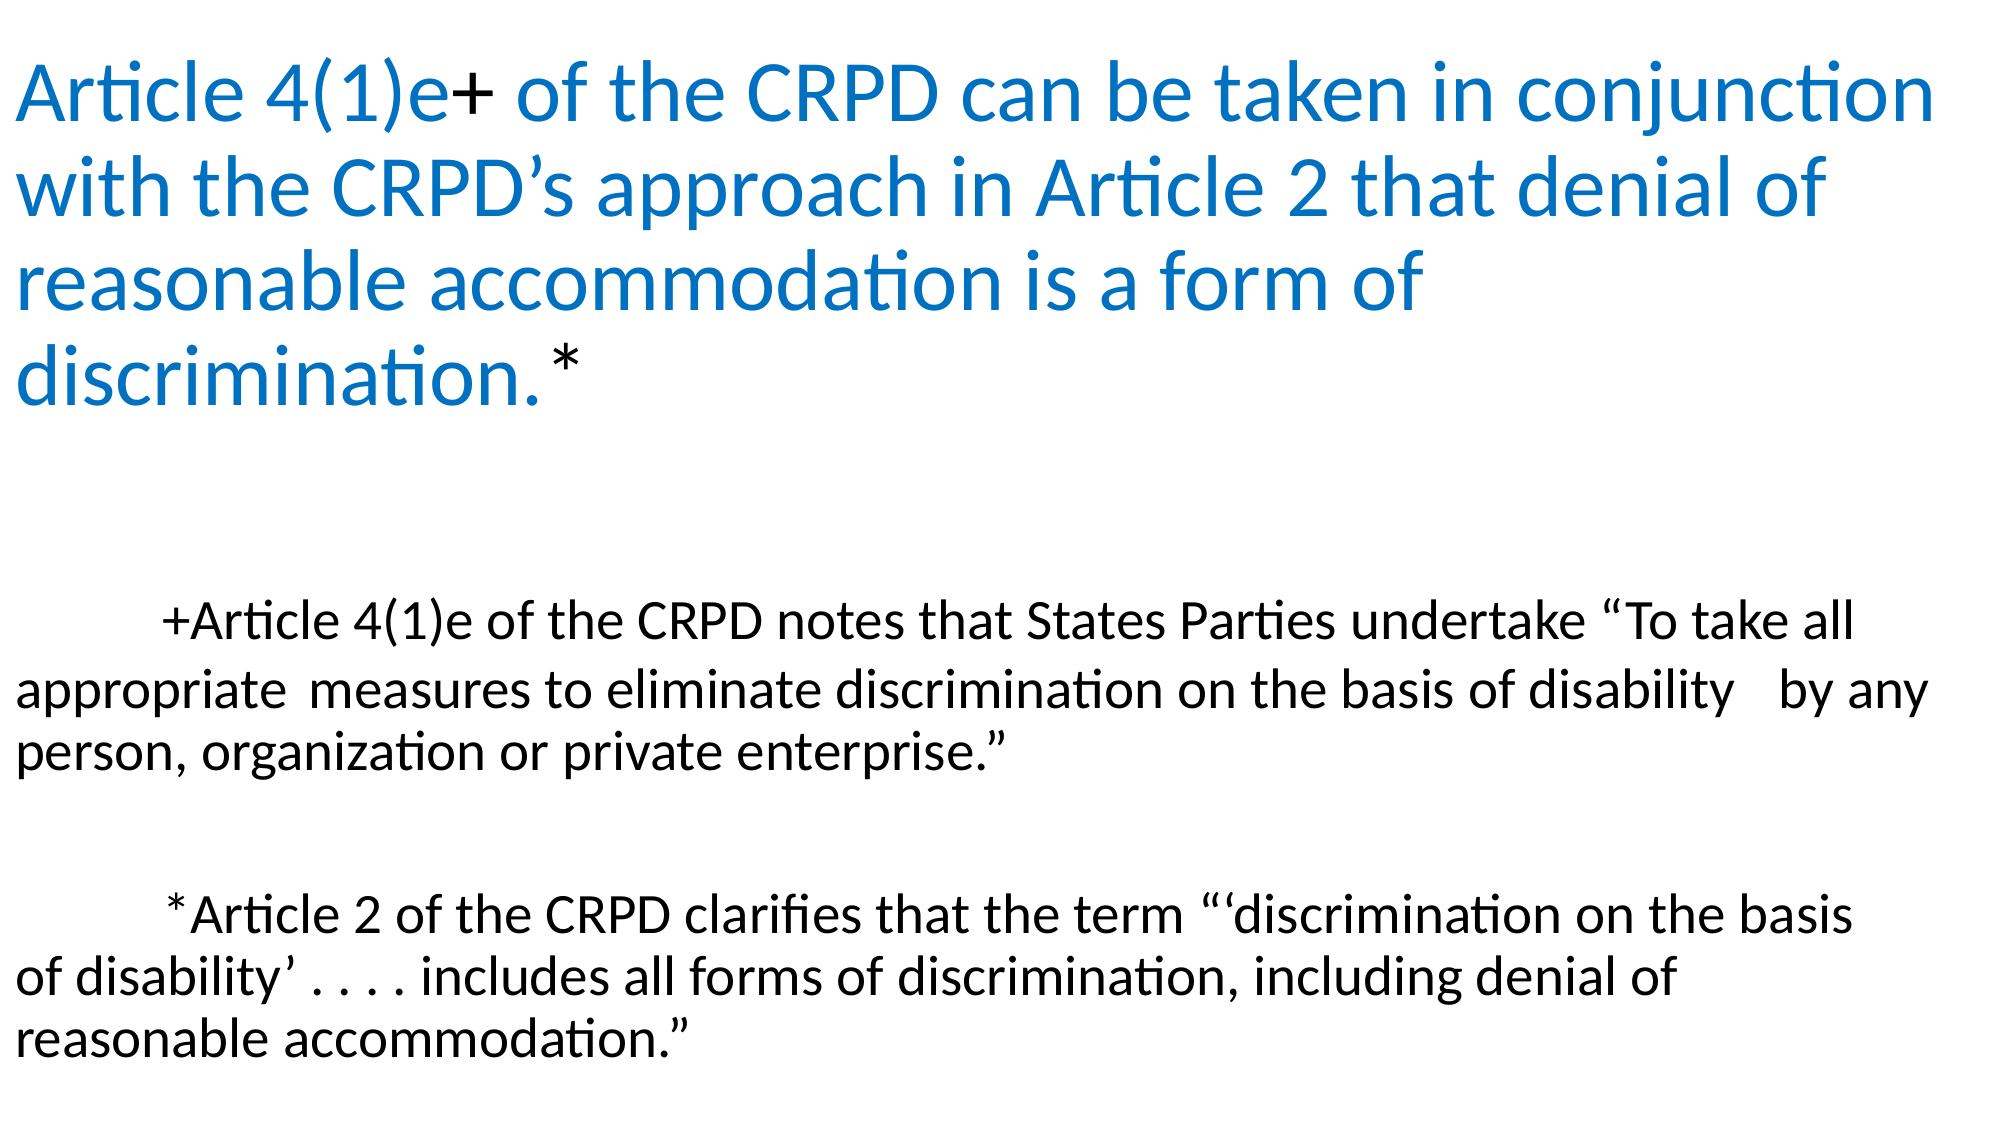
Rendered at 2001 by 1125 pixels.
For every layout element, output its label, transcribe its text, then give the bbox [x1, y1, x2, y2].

list Article 4(1)e+ of the CRPD can be taken in conjunction with the CRPD’s approach in Article 2 that denial of reasonable accommodation is a form of discrimination.* +Article 4(1)e of the CRPD notes that States Parties undertake “To take all appropriate measures to eliminate discrimination on the basis of disability by any person, organization or private enterprise.” *Article 2 of the CRPD clarifies that the term “‘discrimination on the basis of disability’ . . . . includes all forms of discrimination, including denial of reasonable accommodation.” [0, 38, 1971, 1084]
